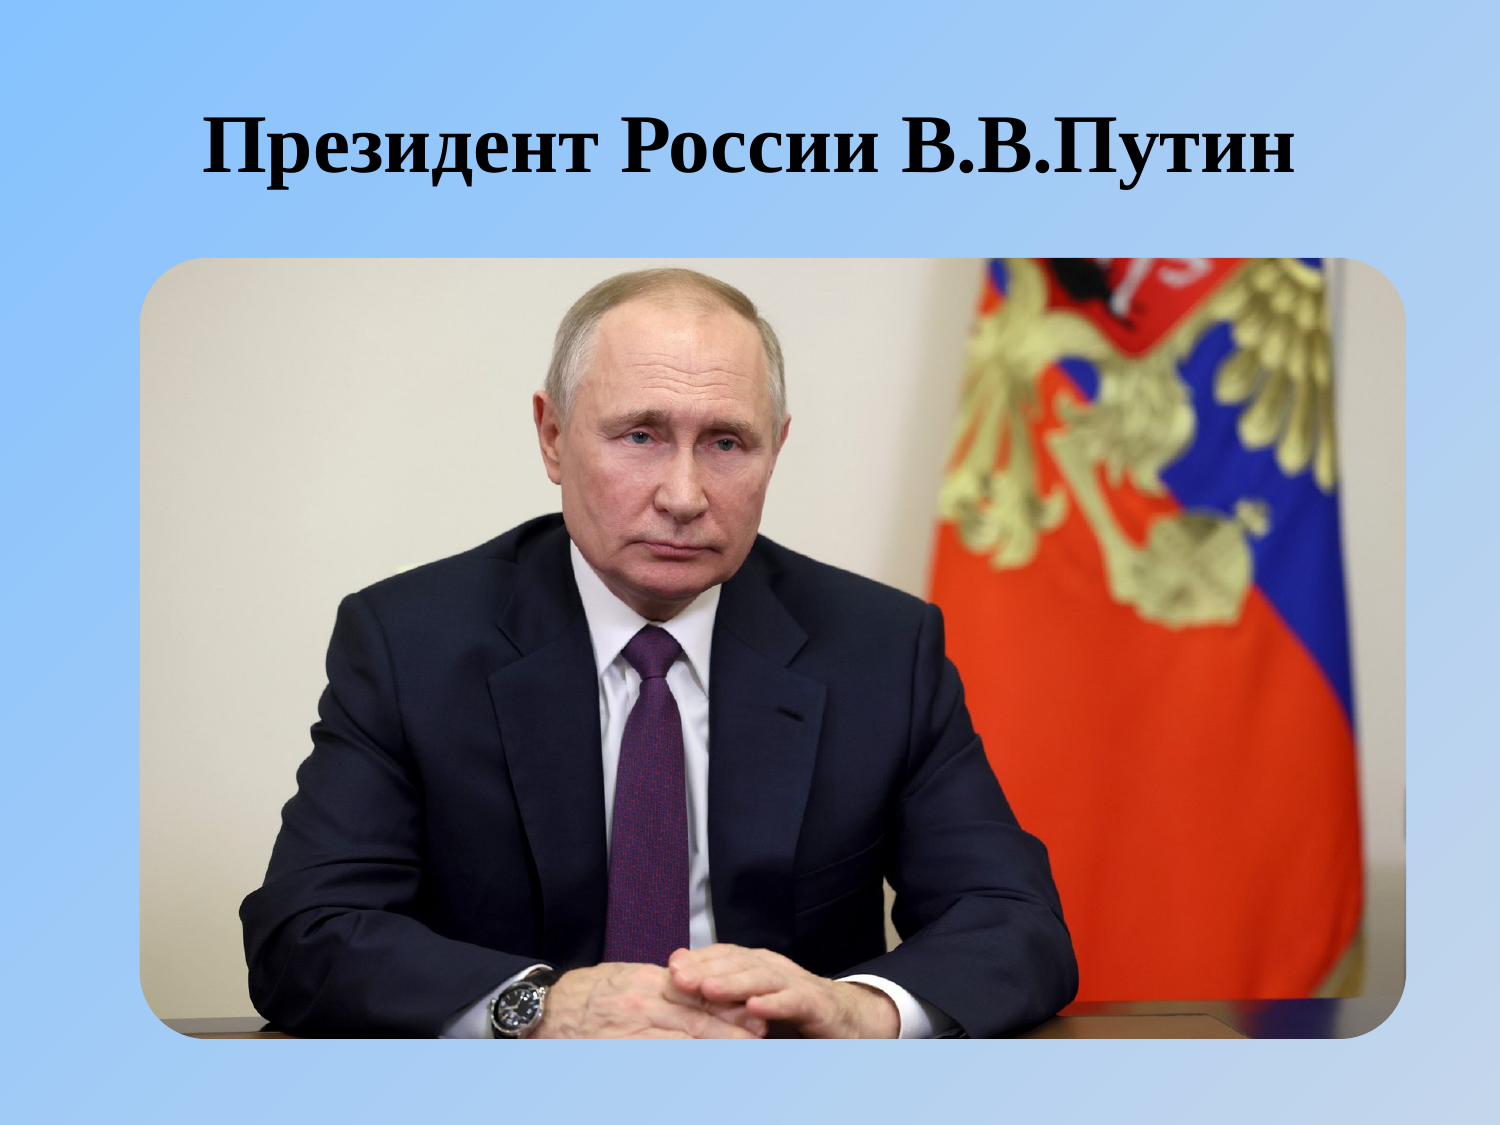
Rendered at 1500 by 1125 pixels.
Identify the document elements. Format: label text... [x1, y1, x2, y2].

picture [139, 257, 1407, 1040]
title Президент России В.В.Путин [74, 44, 1426, 233]
